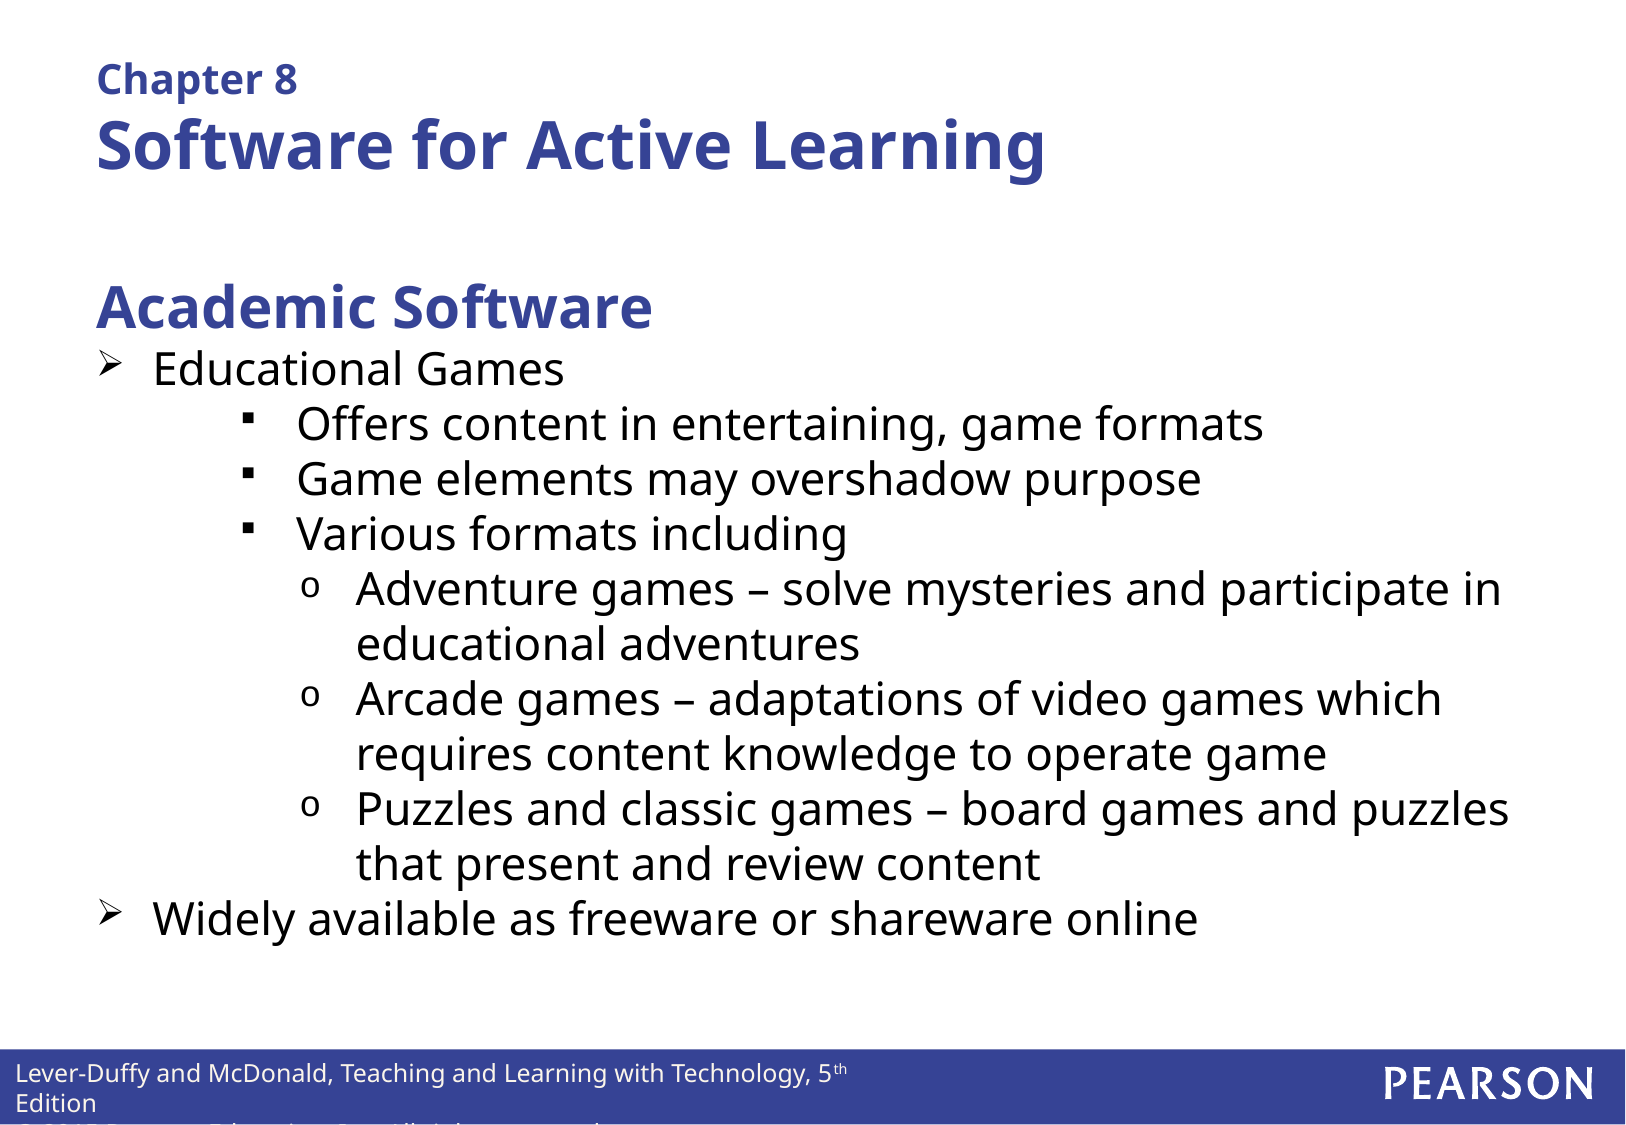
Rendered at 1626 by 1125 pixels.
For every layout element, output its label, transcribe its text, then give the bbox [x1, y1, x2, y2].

list Academic Software Educational Games Offers content in entertaining, game formats Game elements may overshadow purpose Various formats including Adventure games – solve mysteries and participate in educational adventures Arcade games – adaptations of video games which requires content knowledge to operate game Puzzles and classic games – board games and puzzles that present and review content Widely available as freeware or shareware online [81, 262, 1544, 1005]
title Chapter 8 Software for Active Learning [81, 45, 1544, 233]
